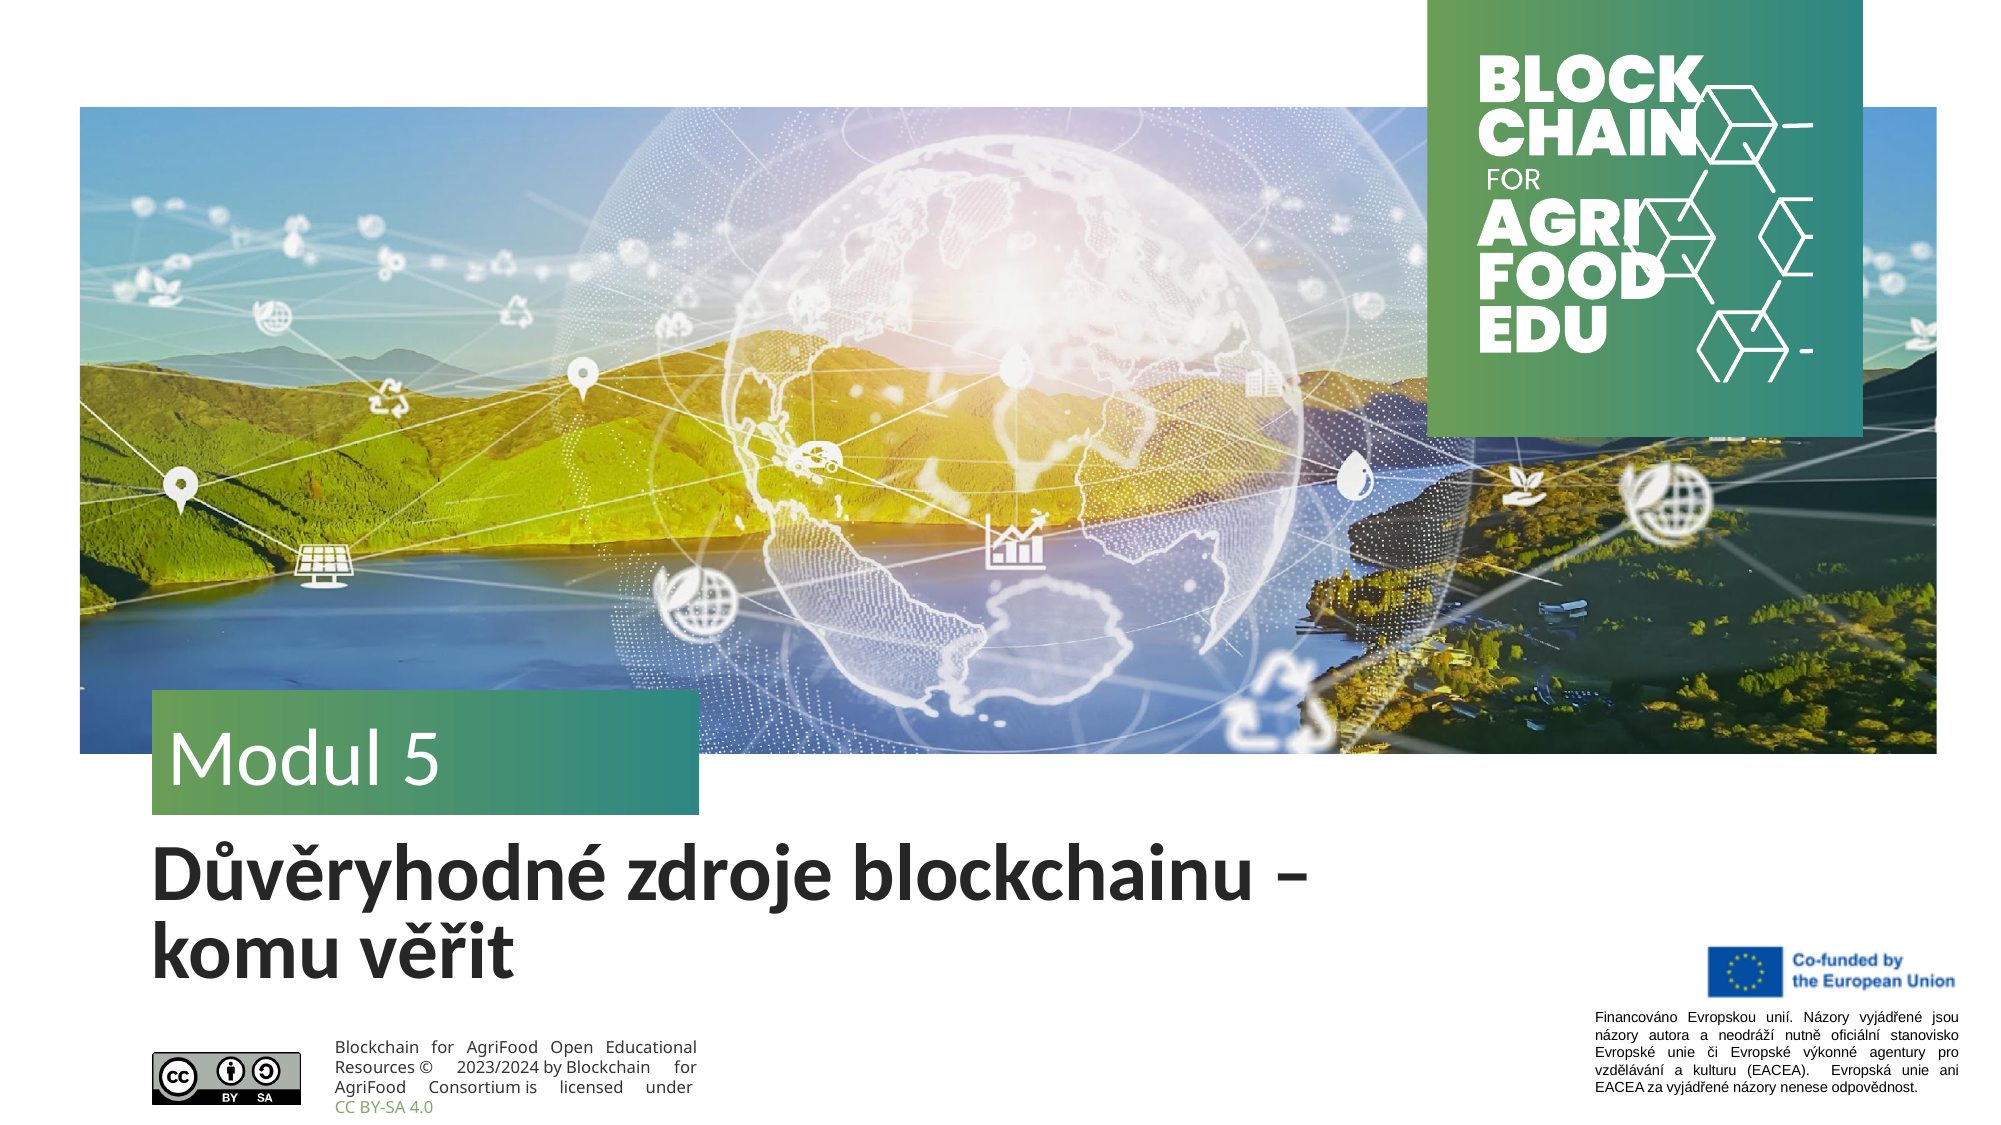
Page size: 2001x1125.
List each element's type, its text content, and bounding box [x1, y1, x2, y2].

list Důvěryhodné zdroje blockchainu – komu věřit [136, 830, 1421, 1001]
text_box Blockchain for AgriFood Open Educational Resources © 2023/2024 by Blockchain for AgriFood Consortium is licensed under CC BY-SA 4.0 [319, 1029, 713, 1125]
list Modul 5 [152, 765, 700, 815]
text_box Financováno Evropskou unií. Názory vyjádřené jsou názory autora a neodráží nutně oficiální stanovisko Evropské unie či Evropské výkonné agentury pro vzdělávání a kulturu (EACEA). Evropská unie ani EACEA za vyjádřené názory nenese odpovědnost. [1580, 1000, 1974, 1104]
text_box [1476, 54, 1814, 383]
picture [1704, 944, 1974, 1002]
picture [79, 107, 1937, 754]
picture [151, 1052, 301, 1105]
text_box [1427, 0, 1863, 106]
